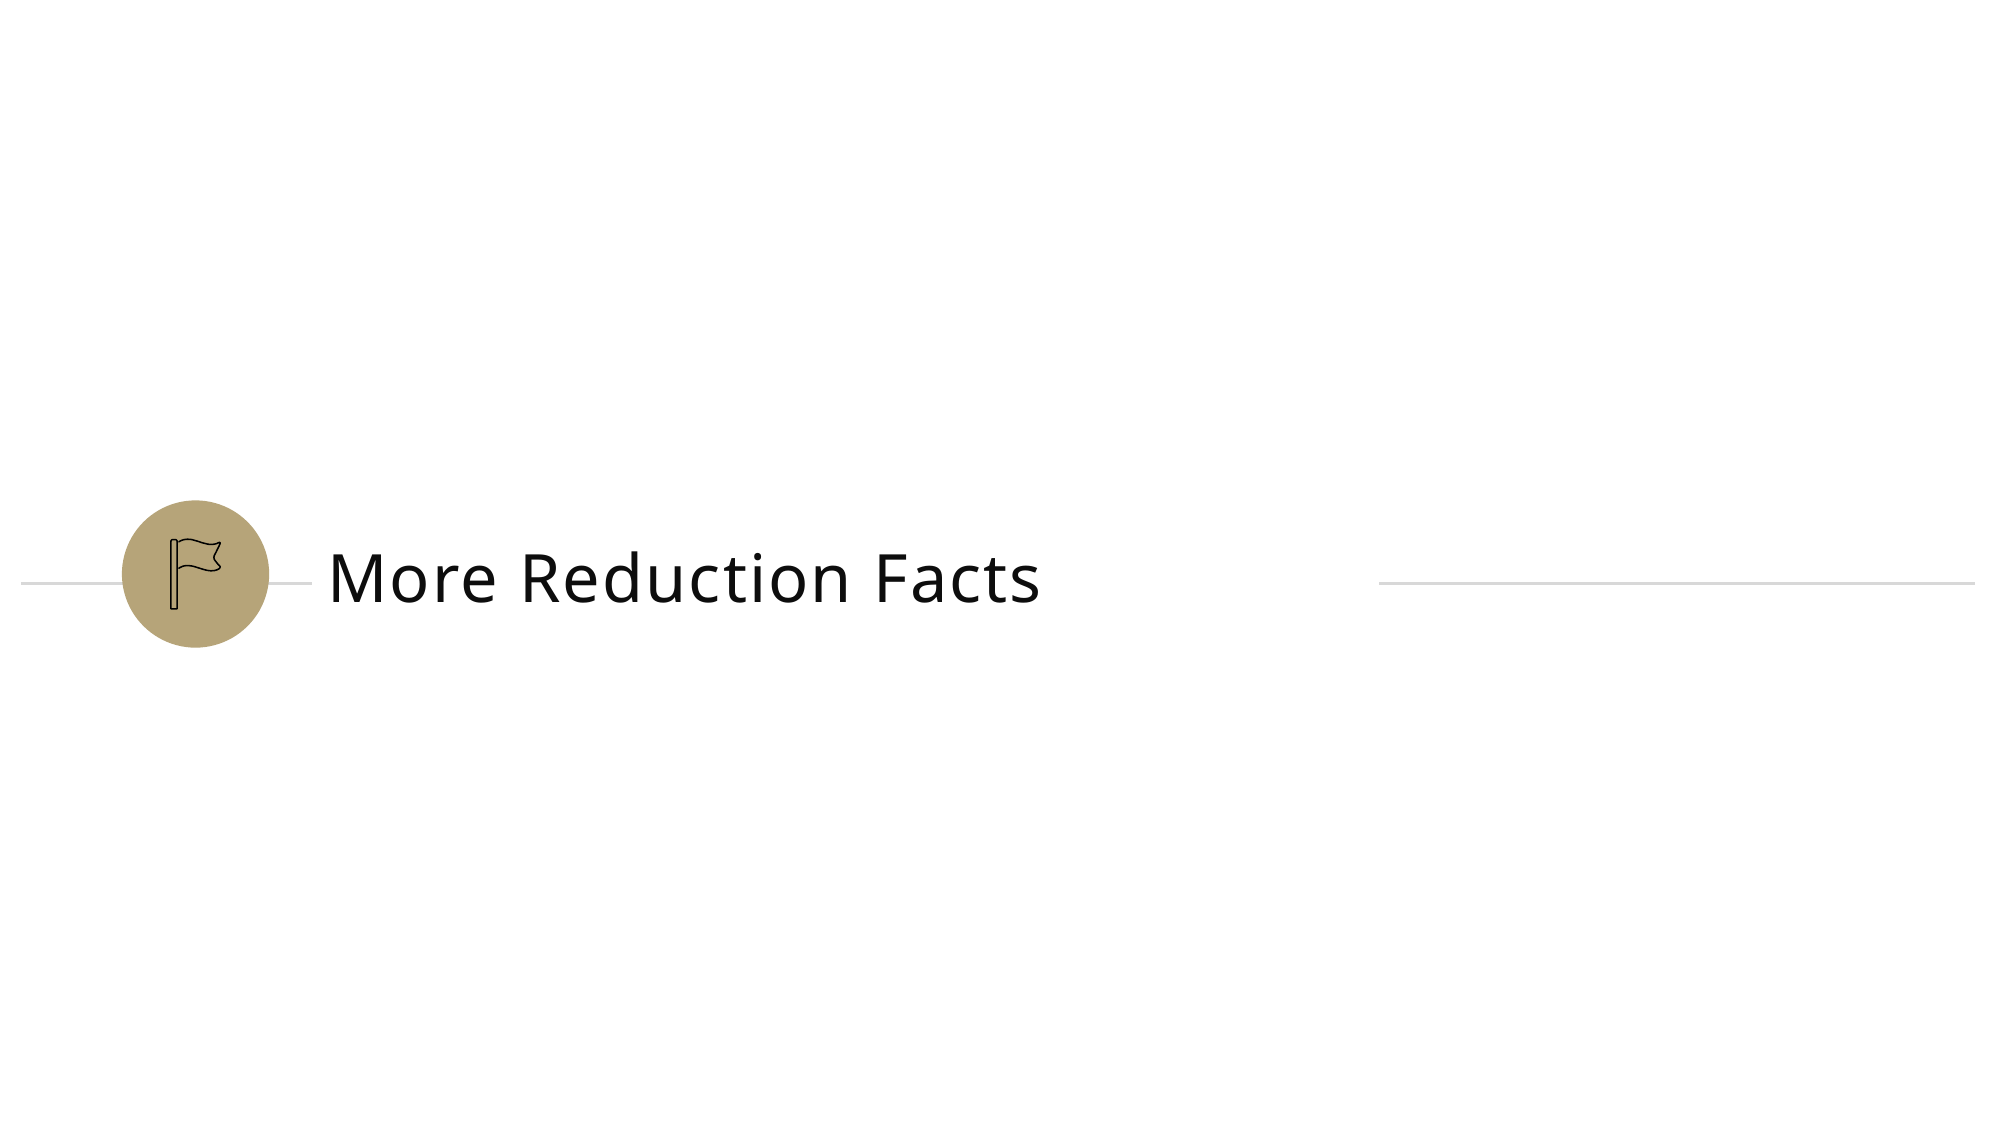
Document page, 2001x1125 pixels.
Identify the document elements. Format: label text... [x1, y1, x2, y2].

title More Reduction Facts [312, 535, 1379, 633]
